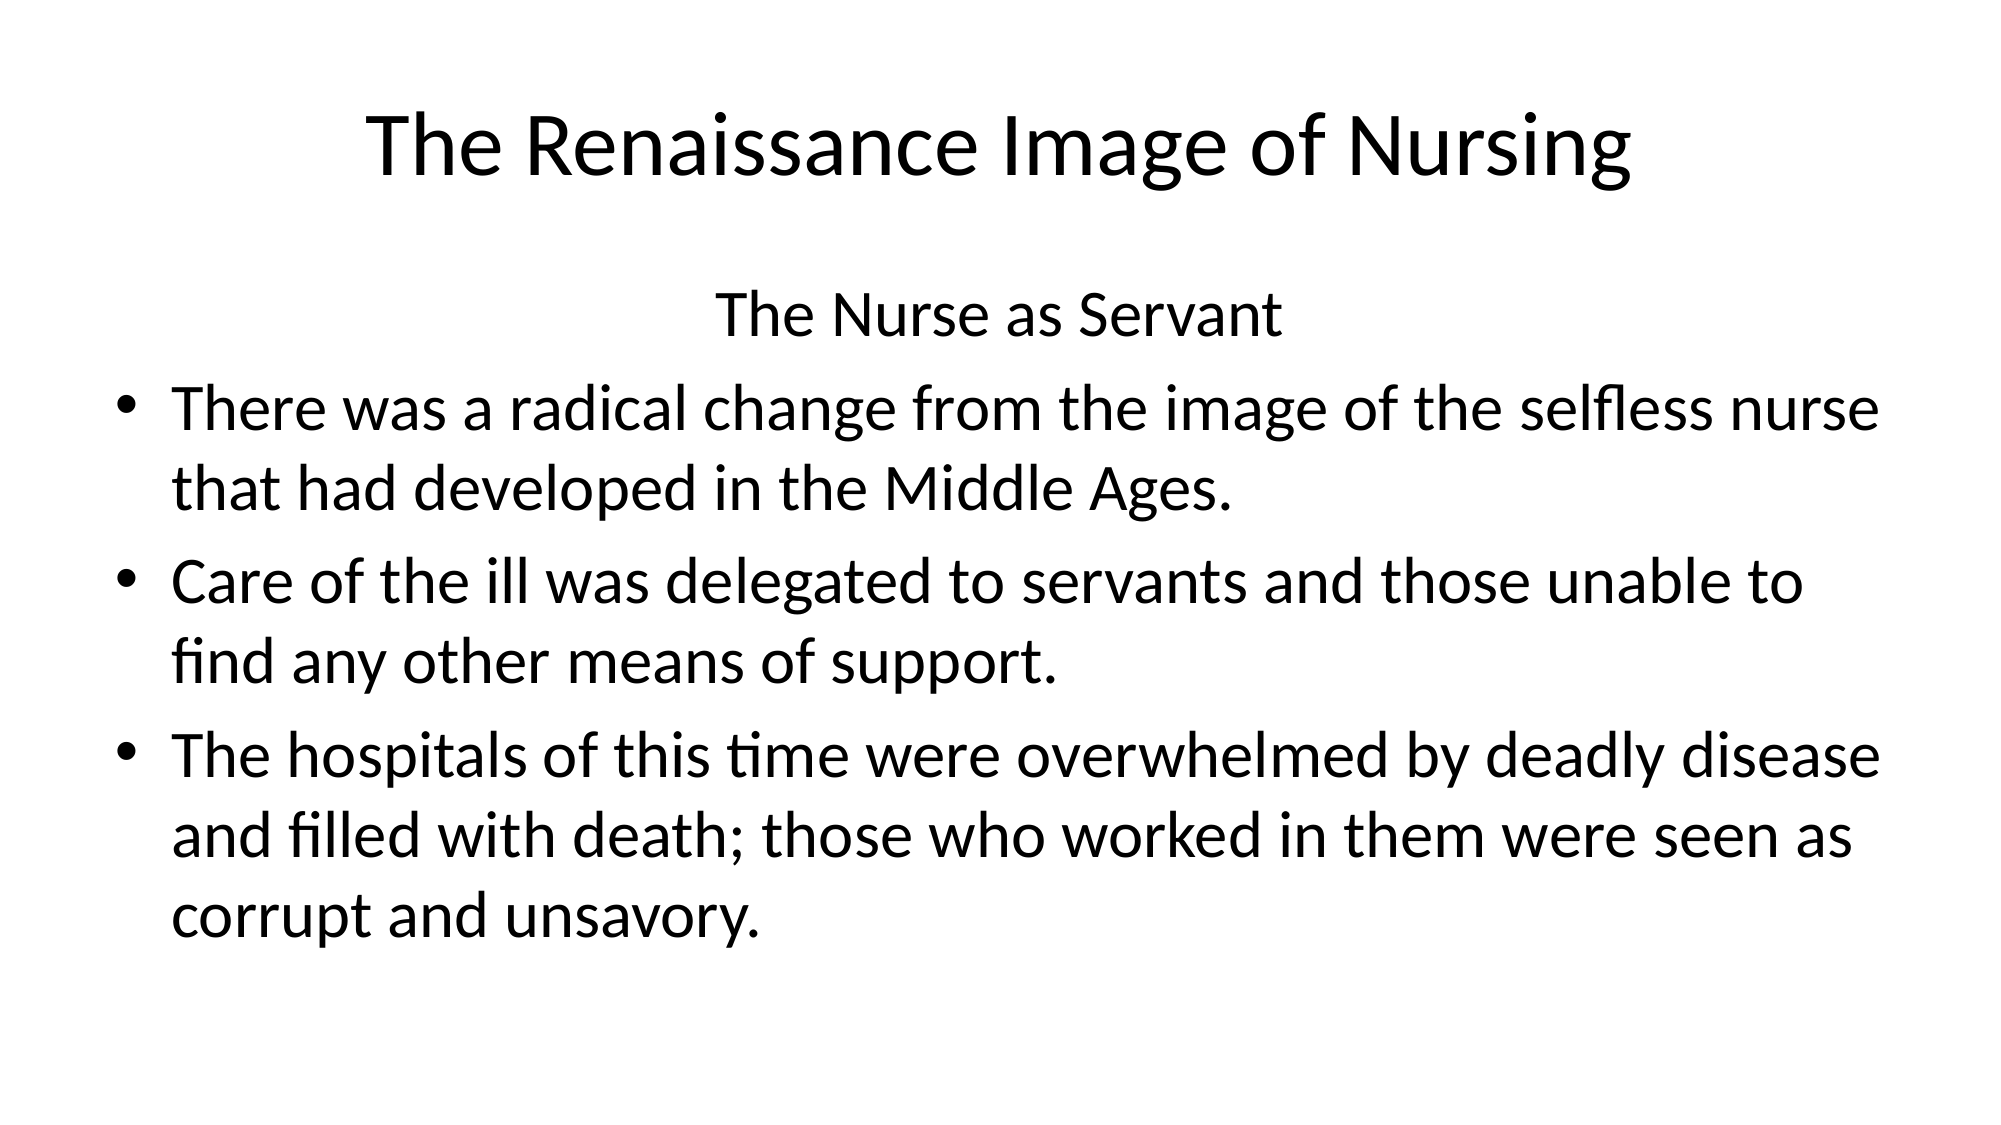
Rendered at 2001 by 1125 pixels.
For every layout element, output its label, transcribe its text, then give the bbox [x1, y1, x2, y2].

list The Nurse as Servant There was a radical change from the image of the selfless nurse that had developed in the Middle Ages. Care of the ill was delegated to servants and those unable to find any other means of support. The hospitals of this time were overwhelmed by deadly disease and filled with death; those who worked in them were seen as corrupt and unsavory. [99, 262, 1900, 1005]
title The Renaissance Image of Nursing [99, 45, 1900, 233]
